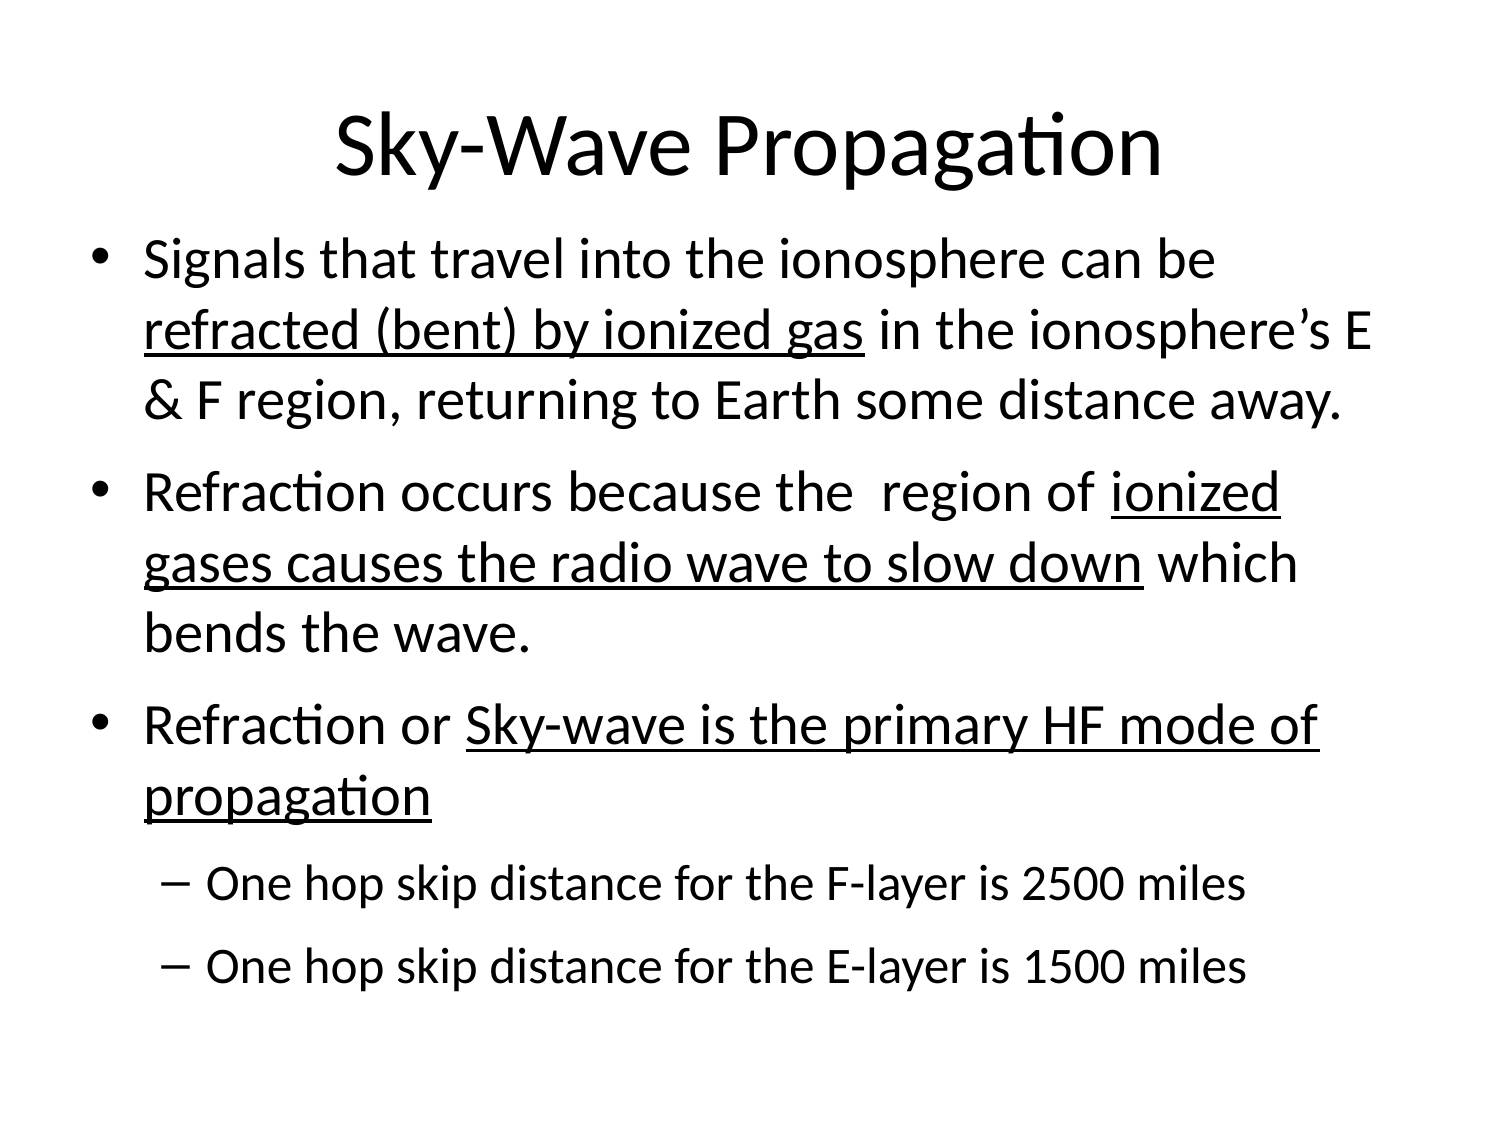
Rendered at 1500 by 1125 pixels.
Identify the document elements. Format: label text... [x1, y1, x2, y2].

title Sky-Wave Propagation [75, 45, 1425, 212]
list Signals that travel into the ionosphere can be refracted (bent) by ionized gas in the ionosphere’s E & F region, returning to Earth some distance away. Refraction occurs because the region of ionized gases causes the radio wave to slow down which bends the wave. Refraction or Sky-wave is the primary HF mode of propagation One hop skip distance for the F-layer is 2500 miles One hop skip distance for the E-layer is 1500 miles [75, 212, 1425, 1005]
